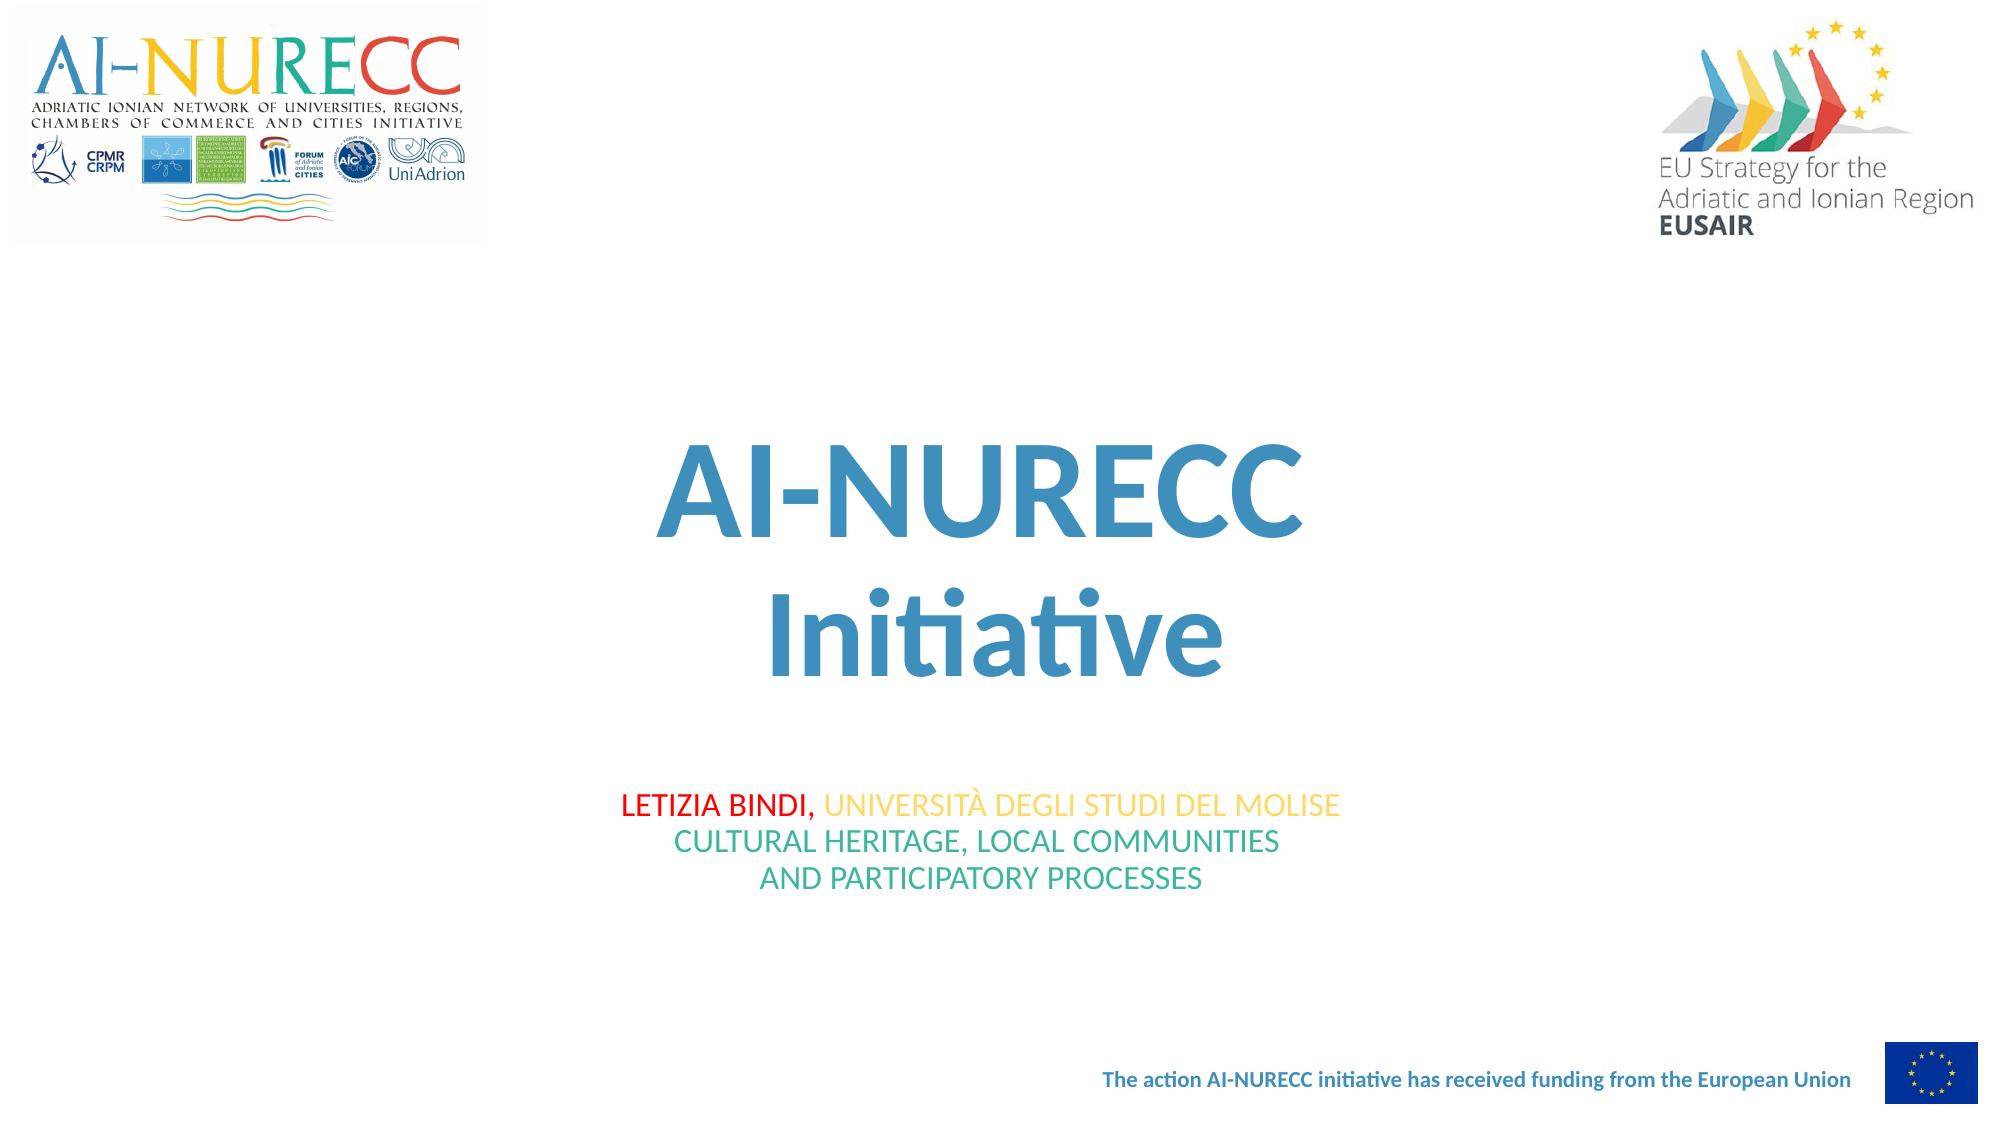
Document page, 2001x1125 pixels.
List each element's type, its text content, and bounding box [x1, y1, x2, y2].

picture [1885, 1042, 1978, 1104]
picture [1637, 9, 1978, 243]
title AI-NURECC Initiative Letizia Bindi, Università degli Studi del Molise CULTURAL HERITAGE, LOCAL COMMUNITIES AND PARTICIPATORY PROCESSES [250, 404, 1712, 949]
picture [12, 6, 485, 243]
